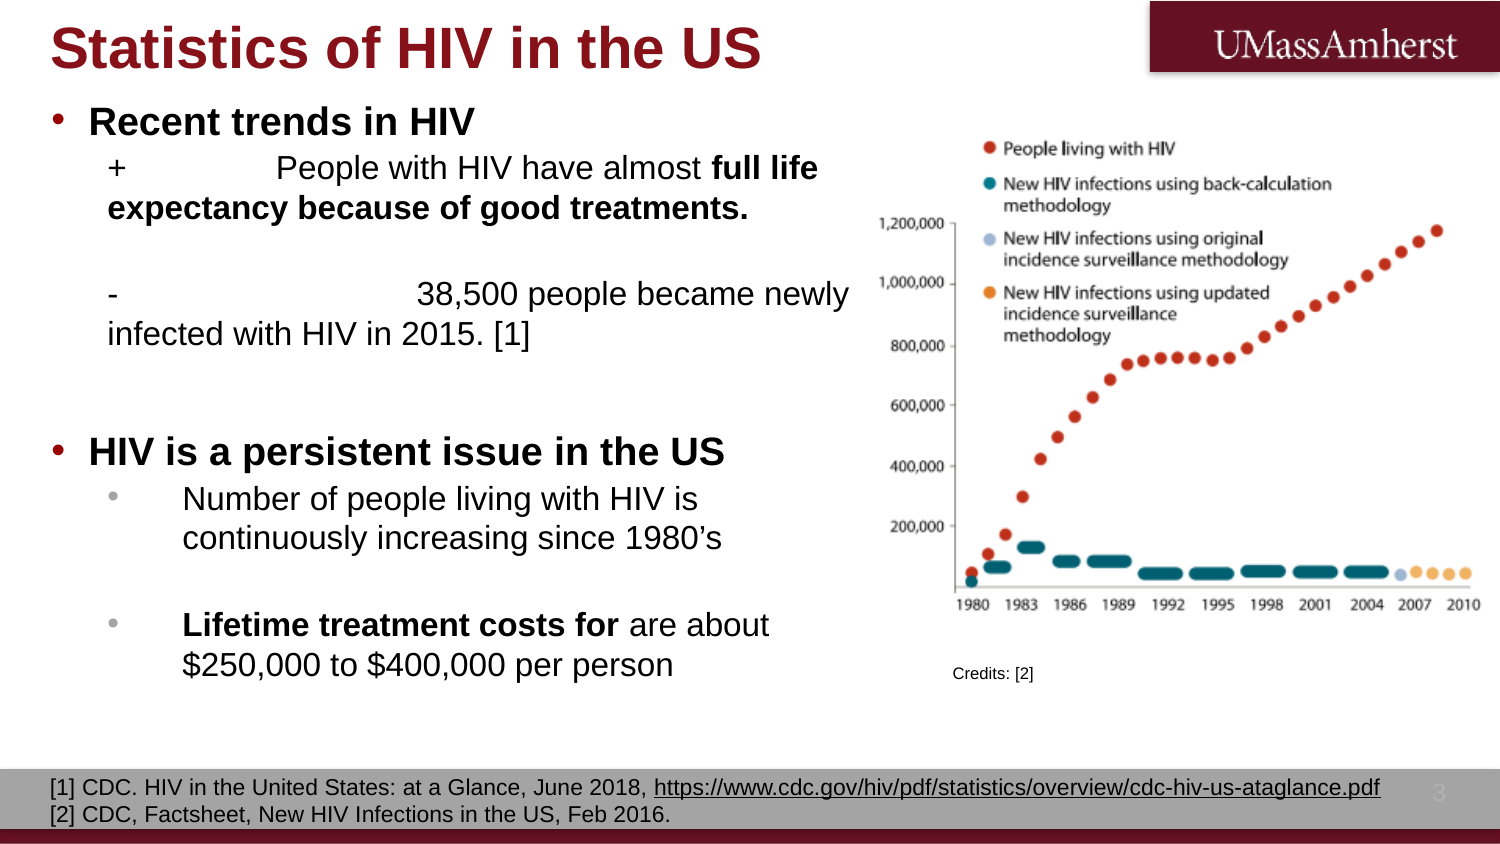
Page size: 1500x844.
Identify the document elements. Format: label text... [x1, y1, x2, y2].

text_box Credits: [2] [937, 663, 1049, 691]
slide_number 2 [1453, 769, 1462, 815]
title Statistics of HIV in the US [50, 0, 1251, 81]
picture [867, 114, 1500, 656]
text_box [1] CDC. HIV in the United States: at a Glance, June 2018, https://www.cdc.gov/hiv/pdf/statistics/overview/cdc-hiv-us-ataglance.pdf [2] CDC, Factsheet, New HIV Infections in the US, Feb 2016. [35, 737, 1453, 835]
picture [1251, 28, 1458, 59]
list Recent trends in HIV + People with HIV have almost full life expectancy because of good treatments. - 38,500 people became newly infected with HIV in 2015. [1] HIV is a persistent issue in the US Number of people living with HIV is continuously increasing since 1980’s Lifetime treatment costs for are about $250,000 to $400,000 per person [36, 88, 888, 701]
